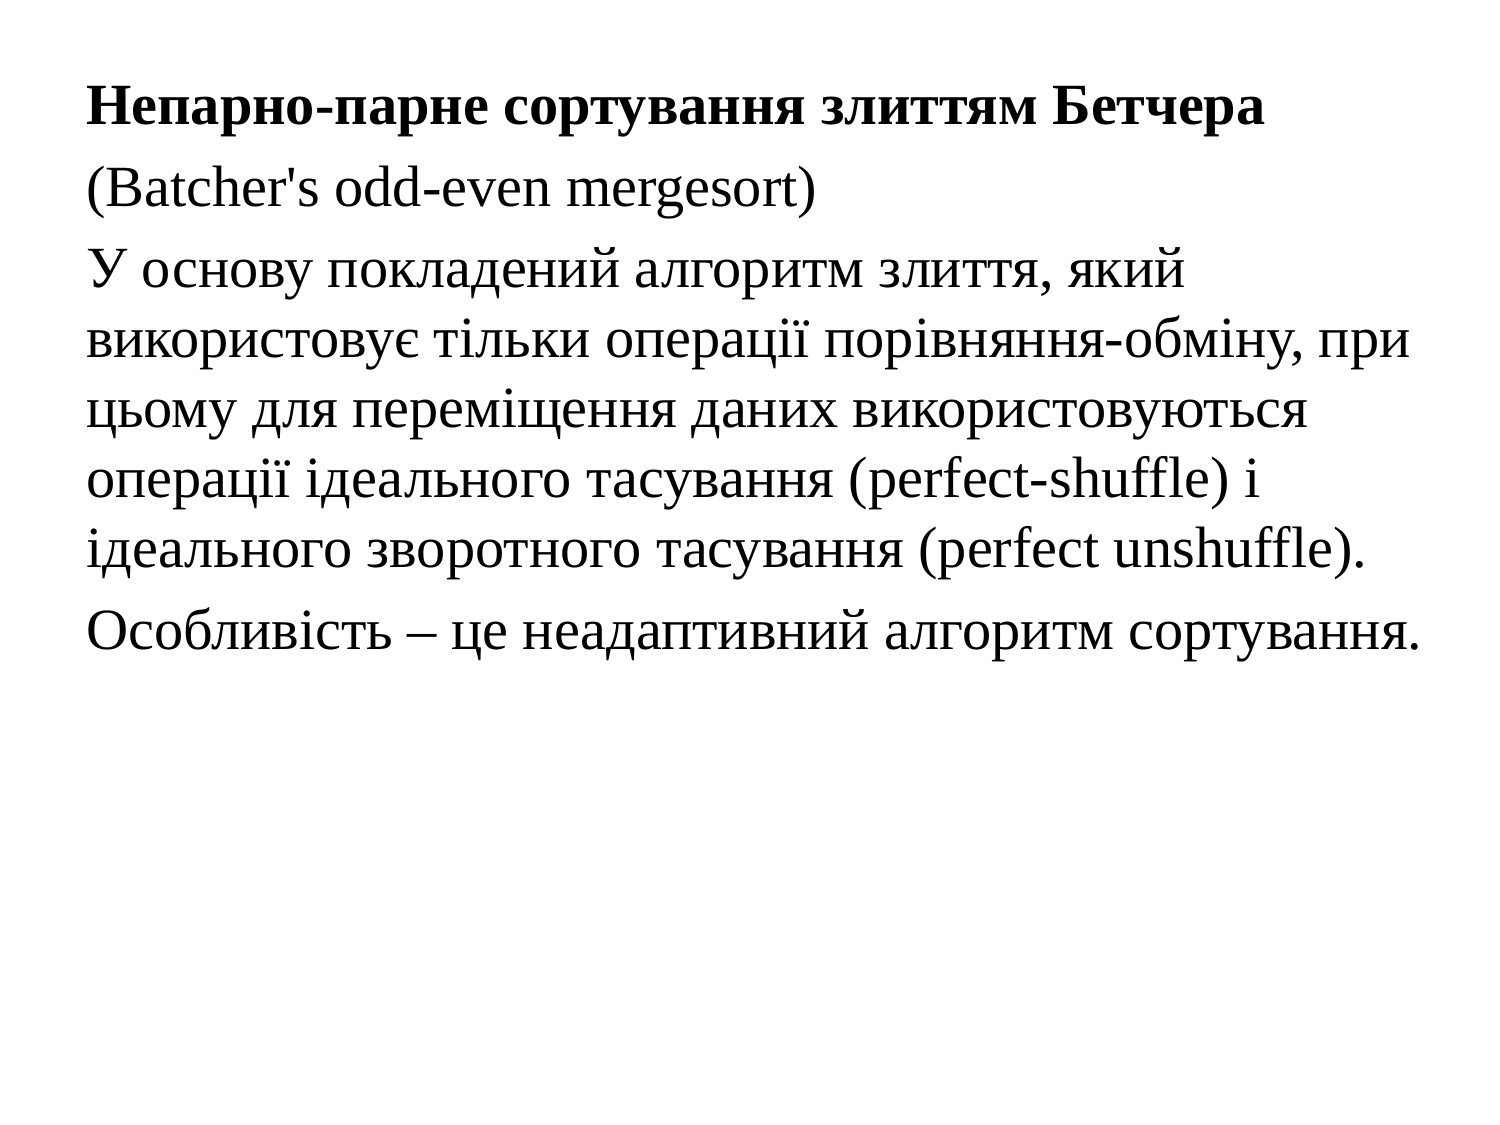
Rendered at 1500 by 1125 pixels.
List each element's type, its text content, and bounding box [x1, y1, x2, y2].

list Непарно-парне сортування злиттям Бетчера (Batcher's odd-even mergesort) У основу покладений алгоритм злиття, який використовує тільки операції порівняння-обміну, при цьому для переміщення даних використовуються операції ідеального тасування (perfect-shuffle) і ідеального зворотного тасування (perfect unshuffle). Особливість – це неадаптивний алгоритм сортування. [0, 58, 1500, 1125]
